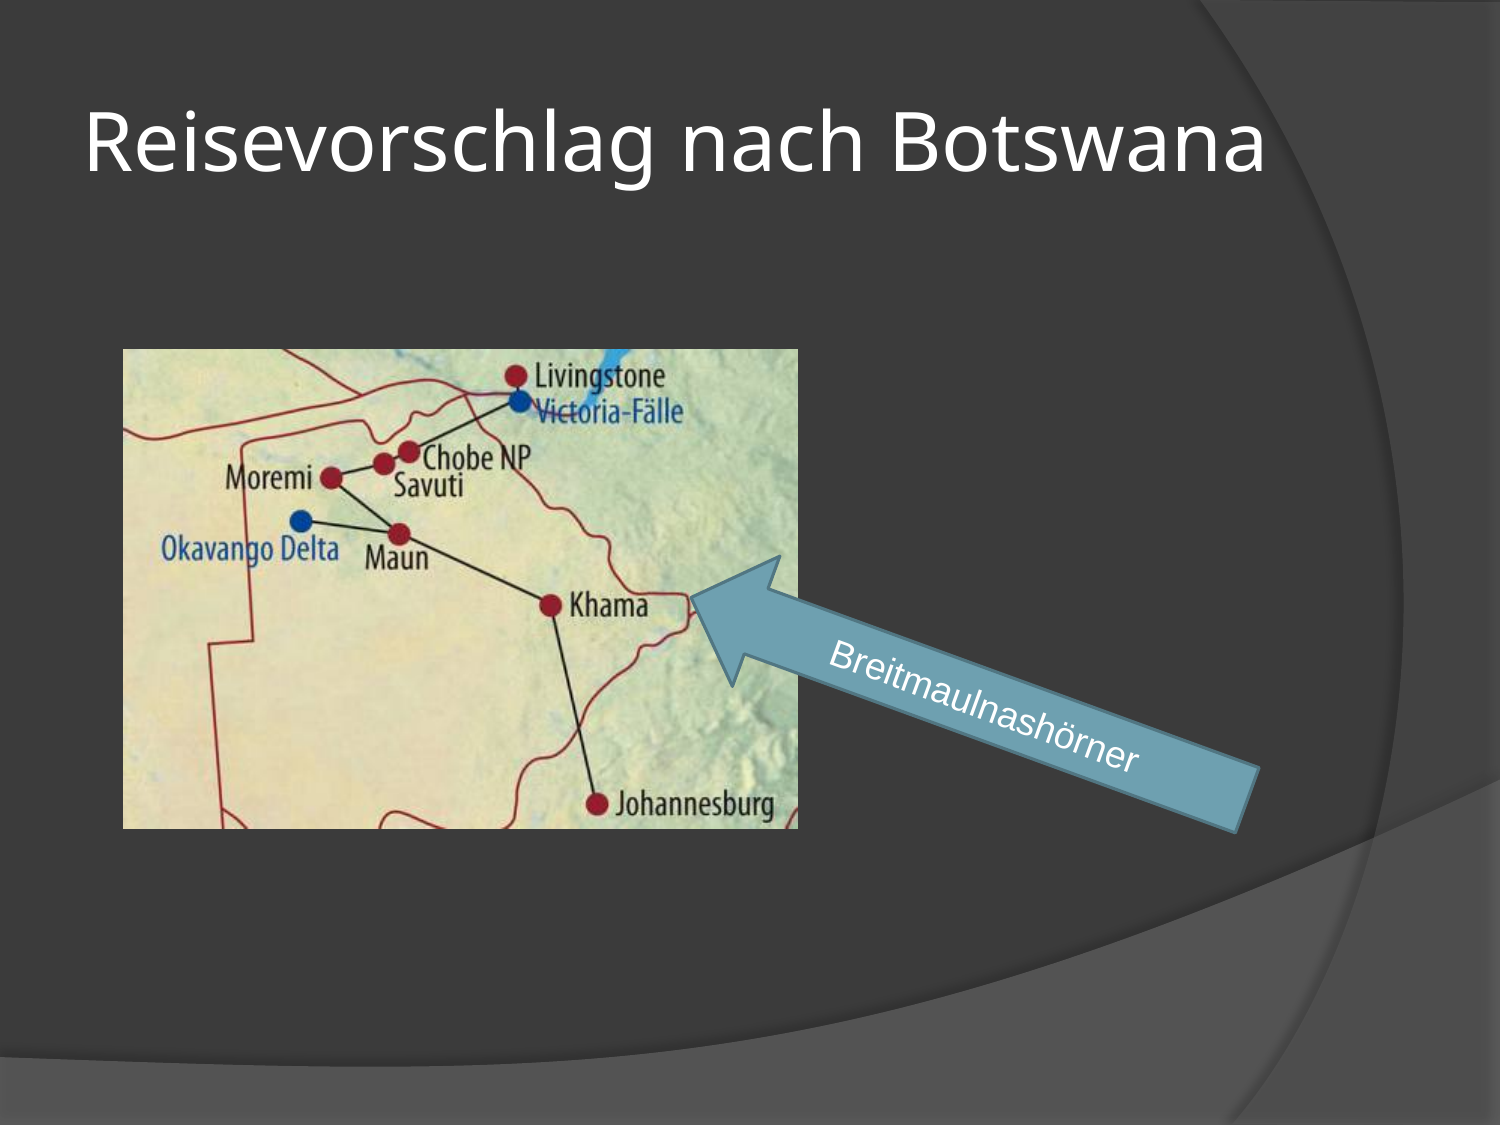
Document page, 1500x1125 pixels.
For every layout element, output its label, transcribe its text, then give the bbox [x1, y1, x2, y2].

title Reisevorschlag nach Botswana [75, 45, 1300, 233]
picture [123, 349, 798, 829]
text_box Breitmaulnashörner [807, 601, 1261, 835]
